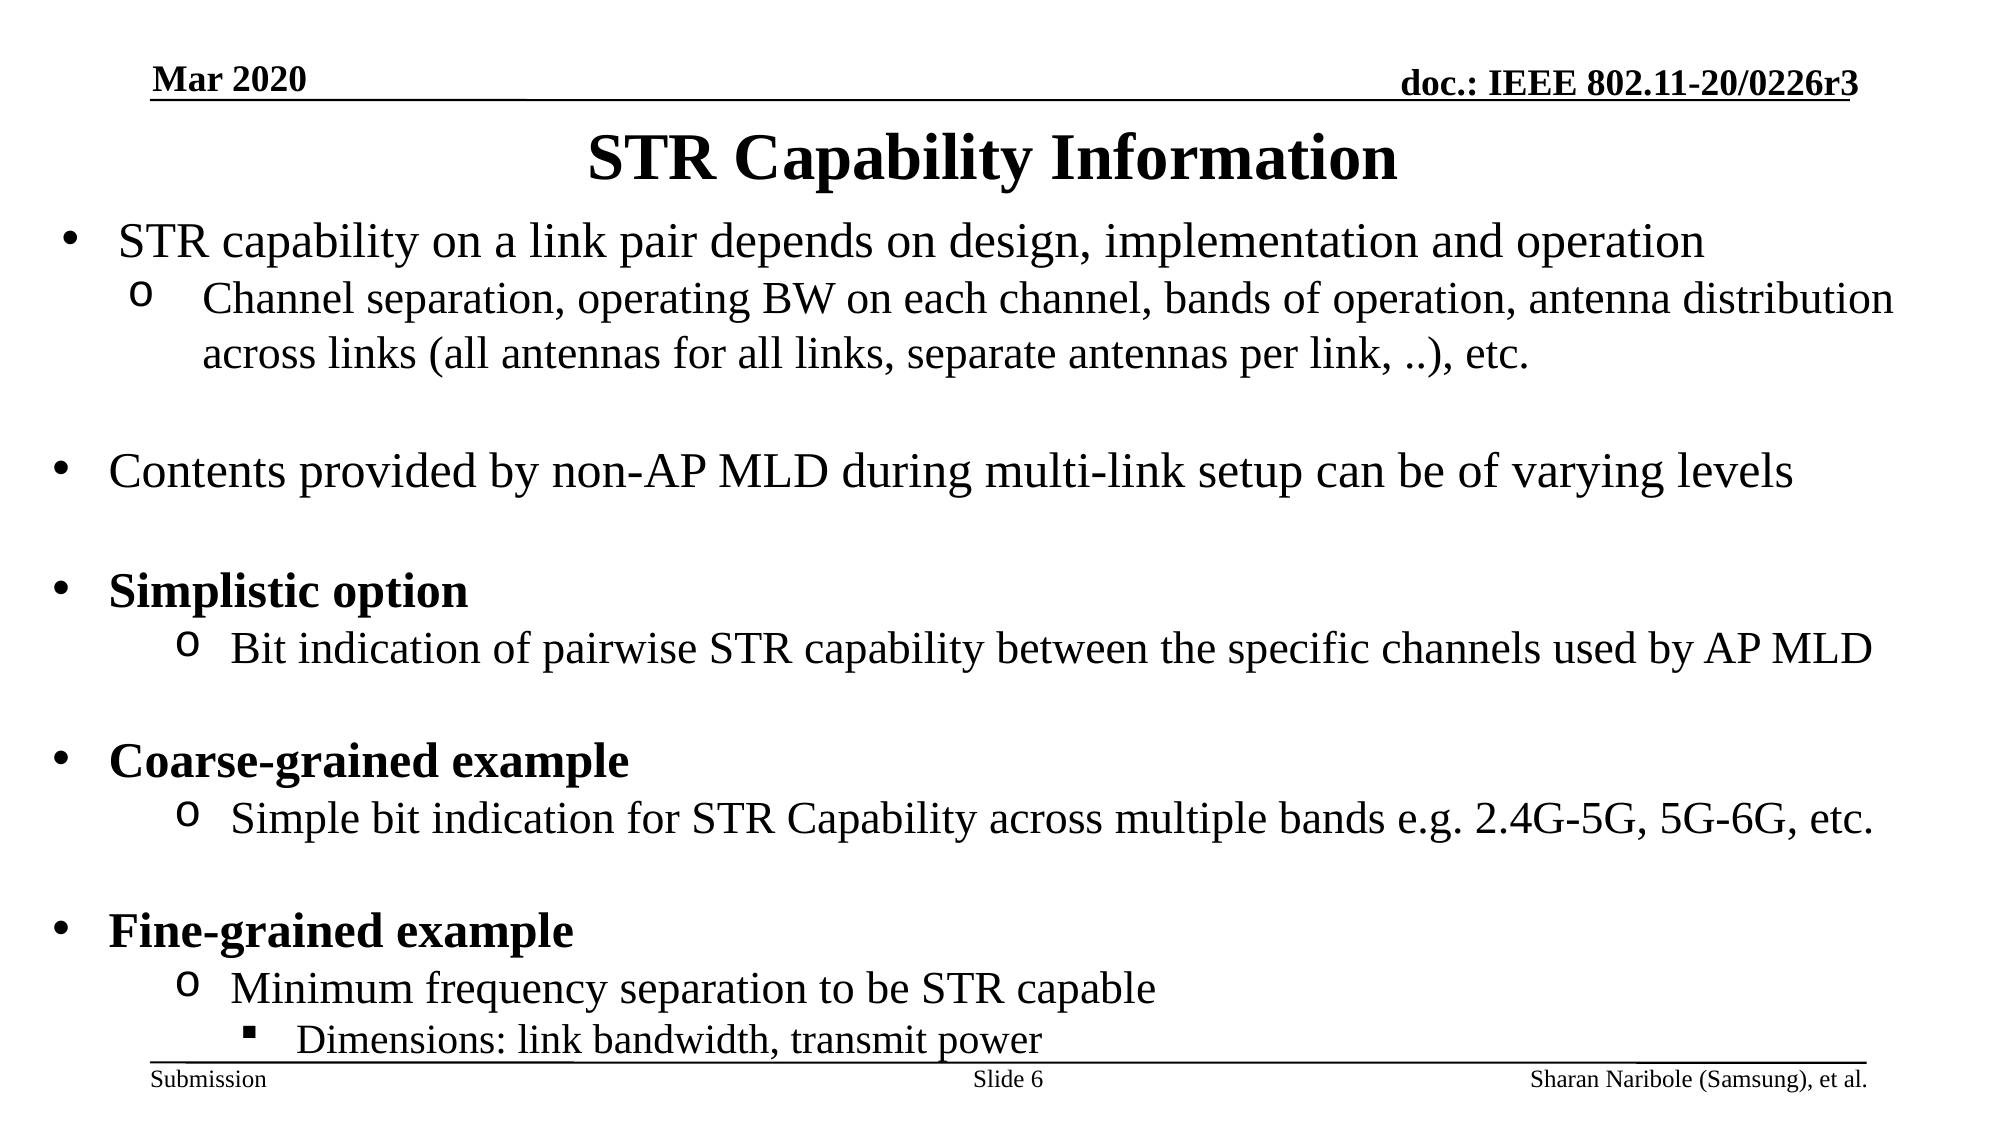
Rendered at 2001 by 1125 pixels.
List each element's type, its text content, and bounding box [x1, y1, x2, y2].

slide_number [152, 54, 563, 100]
text_box STR capability on a link pair depends on design, implementation and operation Channel separation, operating BW on each channel, bands of operation, antenna distribution across links (all antennas for all links, separate antennas per link, ..), etc. Contents provided by non-AP MLD during multi-link setup can be of varying levels Simplistic option Bit indication of pairwise STR capability between the specific channels used by AP MLD Coarse-grained example Simple bit indication for STR Capability across multiple bands e.g. 2.4G-5G, 5G-6G, etc. Fine-grained example Minimum frequency separation to be STR capable Dimensions: link bandwidth, transmit power [37, 199, 1950, 1125]
title STR Capability Information [143, 65, 1844, 199]
